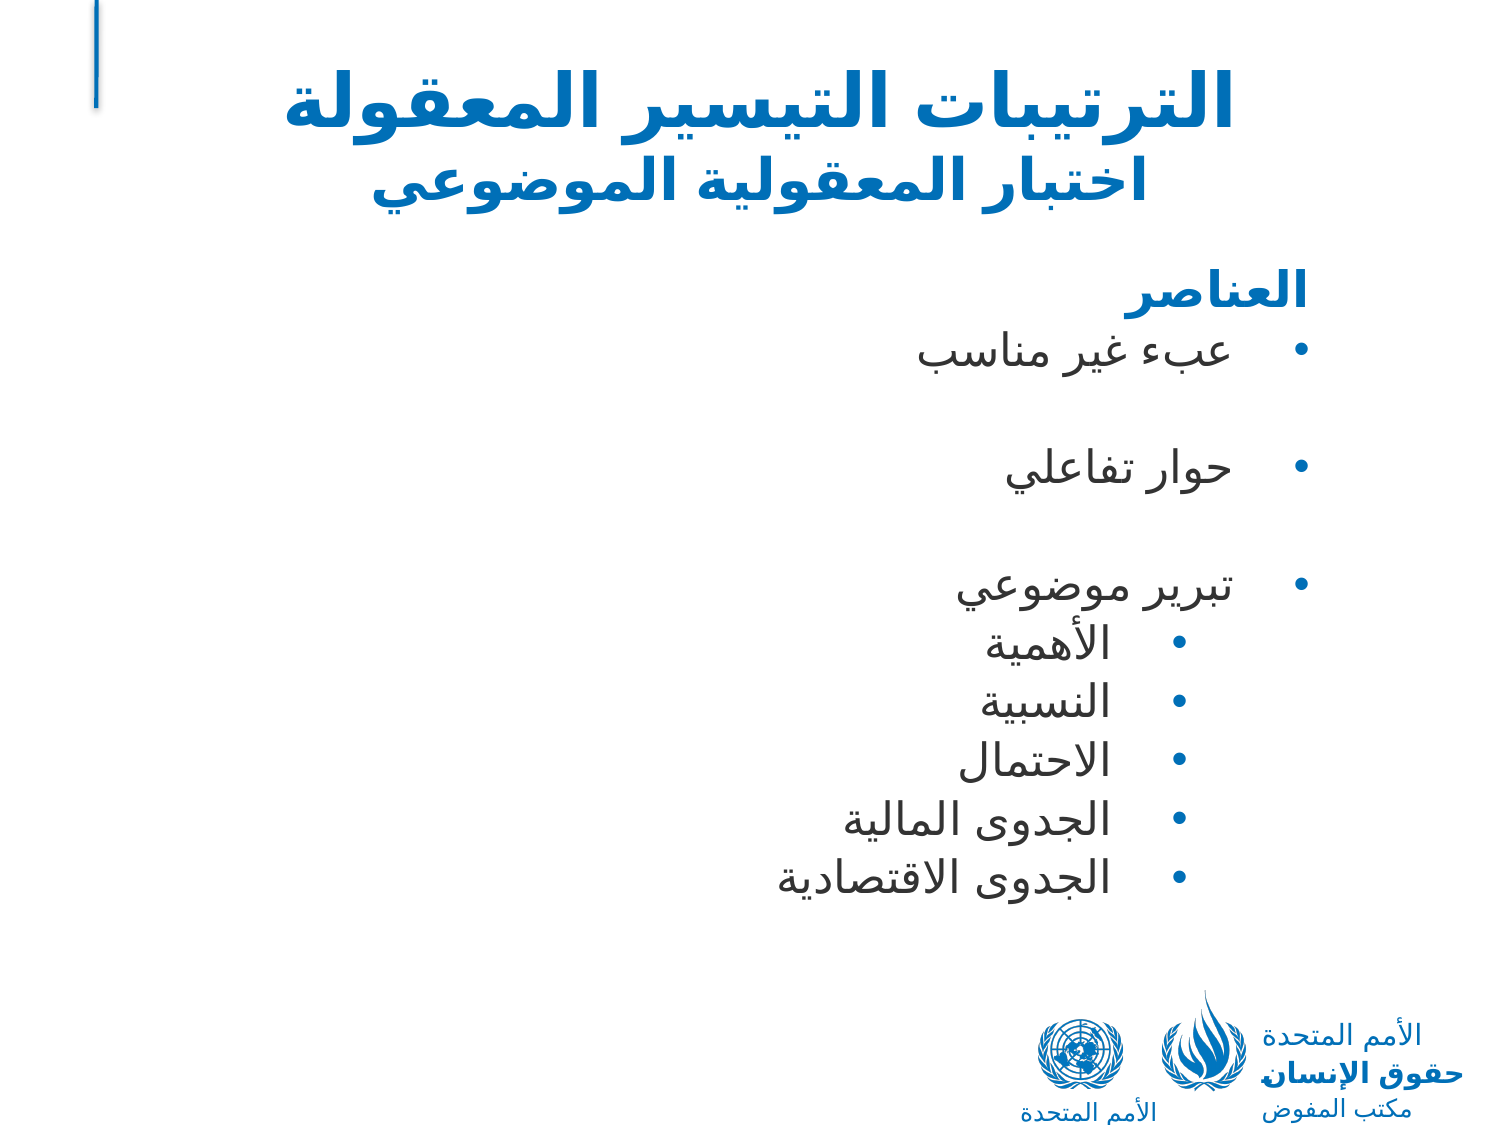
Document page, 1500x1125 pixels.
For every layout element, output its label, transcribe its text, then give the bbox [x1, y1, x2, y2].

picture [1037, 990, 1457, 1107]
title الترتيبات التيسير المعقولة اختبار المعقولية الموضوعي [64, 45, 1456, 224]
text_box العناصر عبء غير مناسب حوار تفاعلي تبرير موضوعي الأهمية النسبية الاحتمال الجدوى المالية الجدوى الاقتصادية [166, 256, 1325, 925]
text_box الأمم المتحدة حقوق الإنسان مكتب المفوض السامي [1246, 1009, 1500, 1098]
text_box الأمم المتحدة [982, 1089, 1195, 1125]
